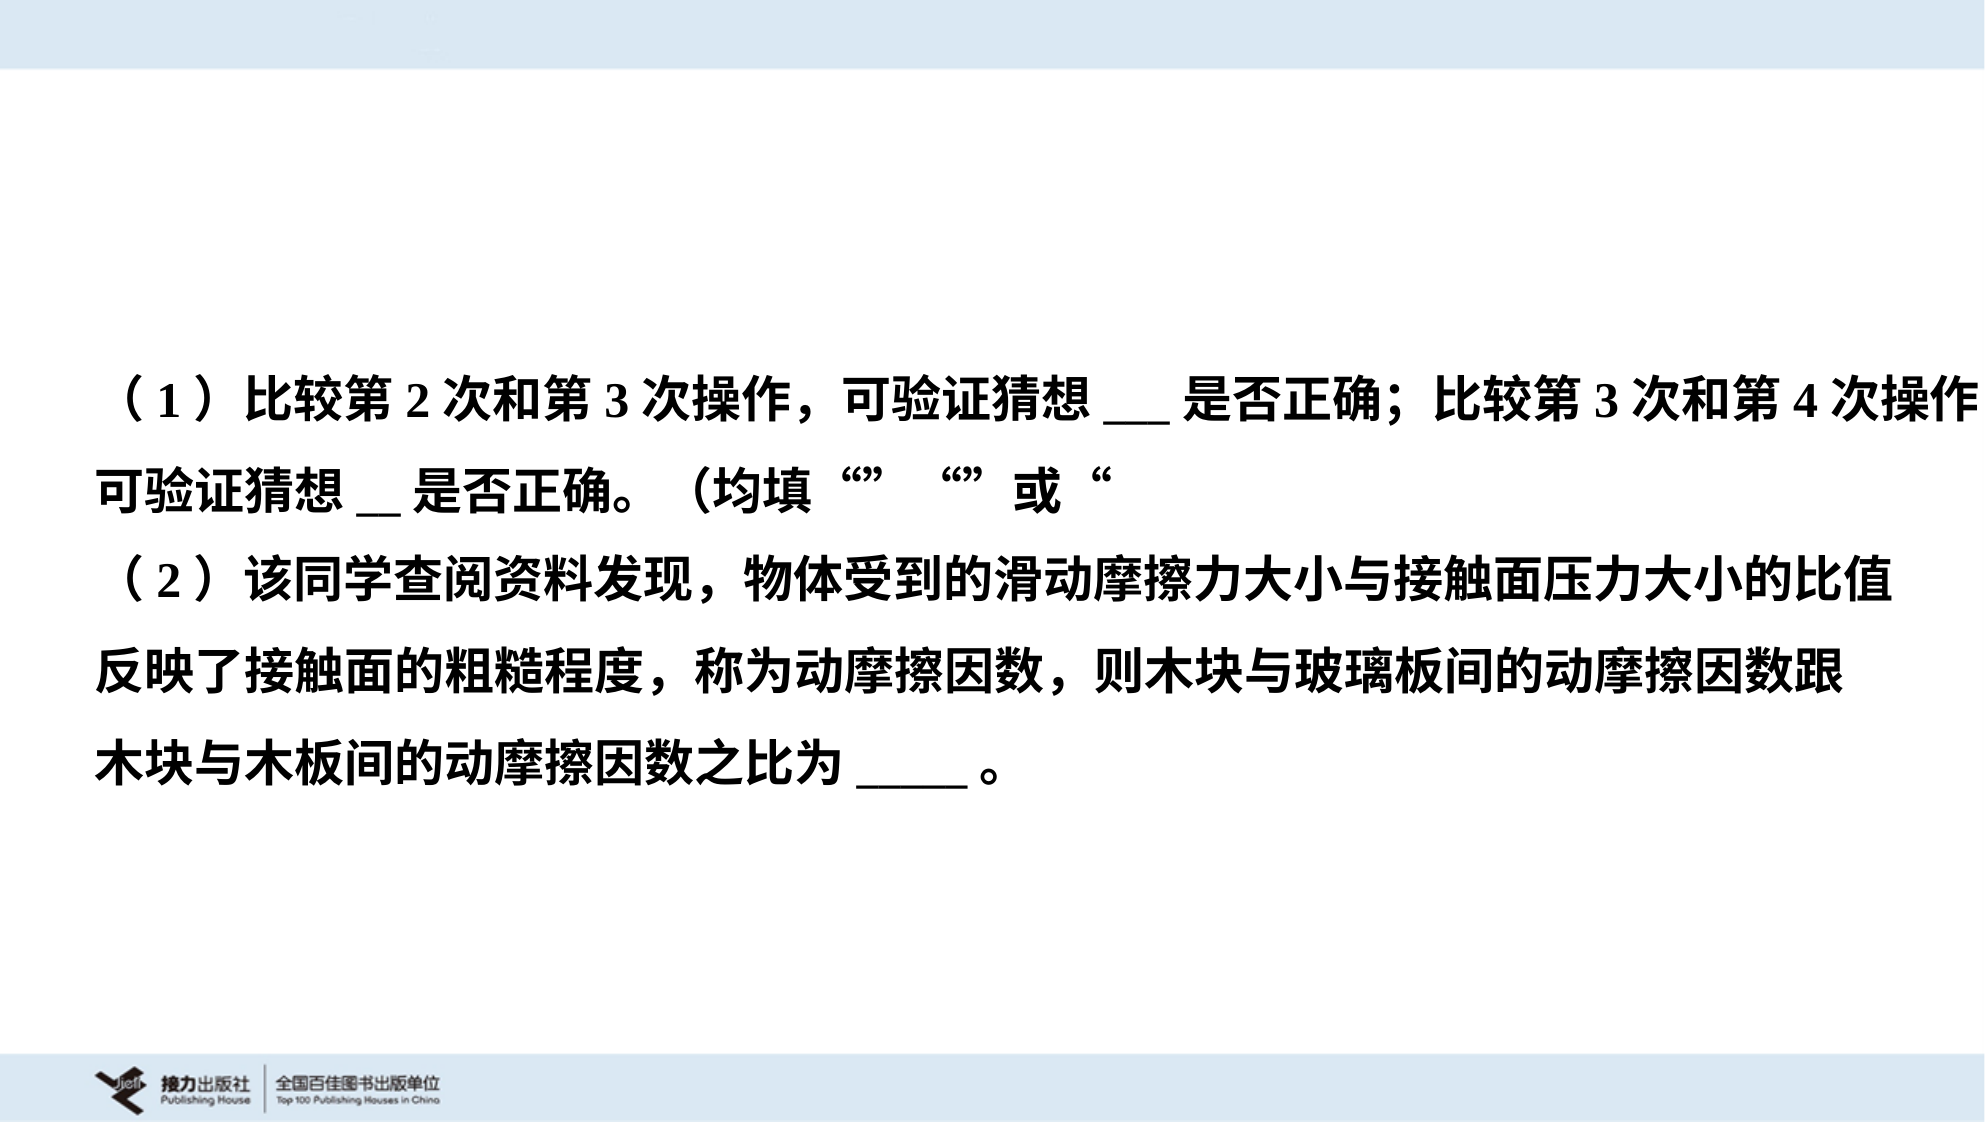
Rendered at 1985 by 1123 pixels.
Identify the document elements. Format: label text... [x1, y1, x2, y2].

text_box （2）该同学查阅资料发现，物体受到的滑动摩擦力大小与接触面压力大小的比值 反映了接触面的粗糙程度，称为动摩擦因数，则木块与玻璃板间的动摩擦因数跟 木块与木板间的动摩擦因数之比为_____。 [94, 516, 1892, 792]
picture [0, 0, 1985, 1122]
